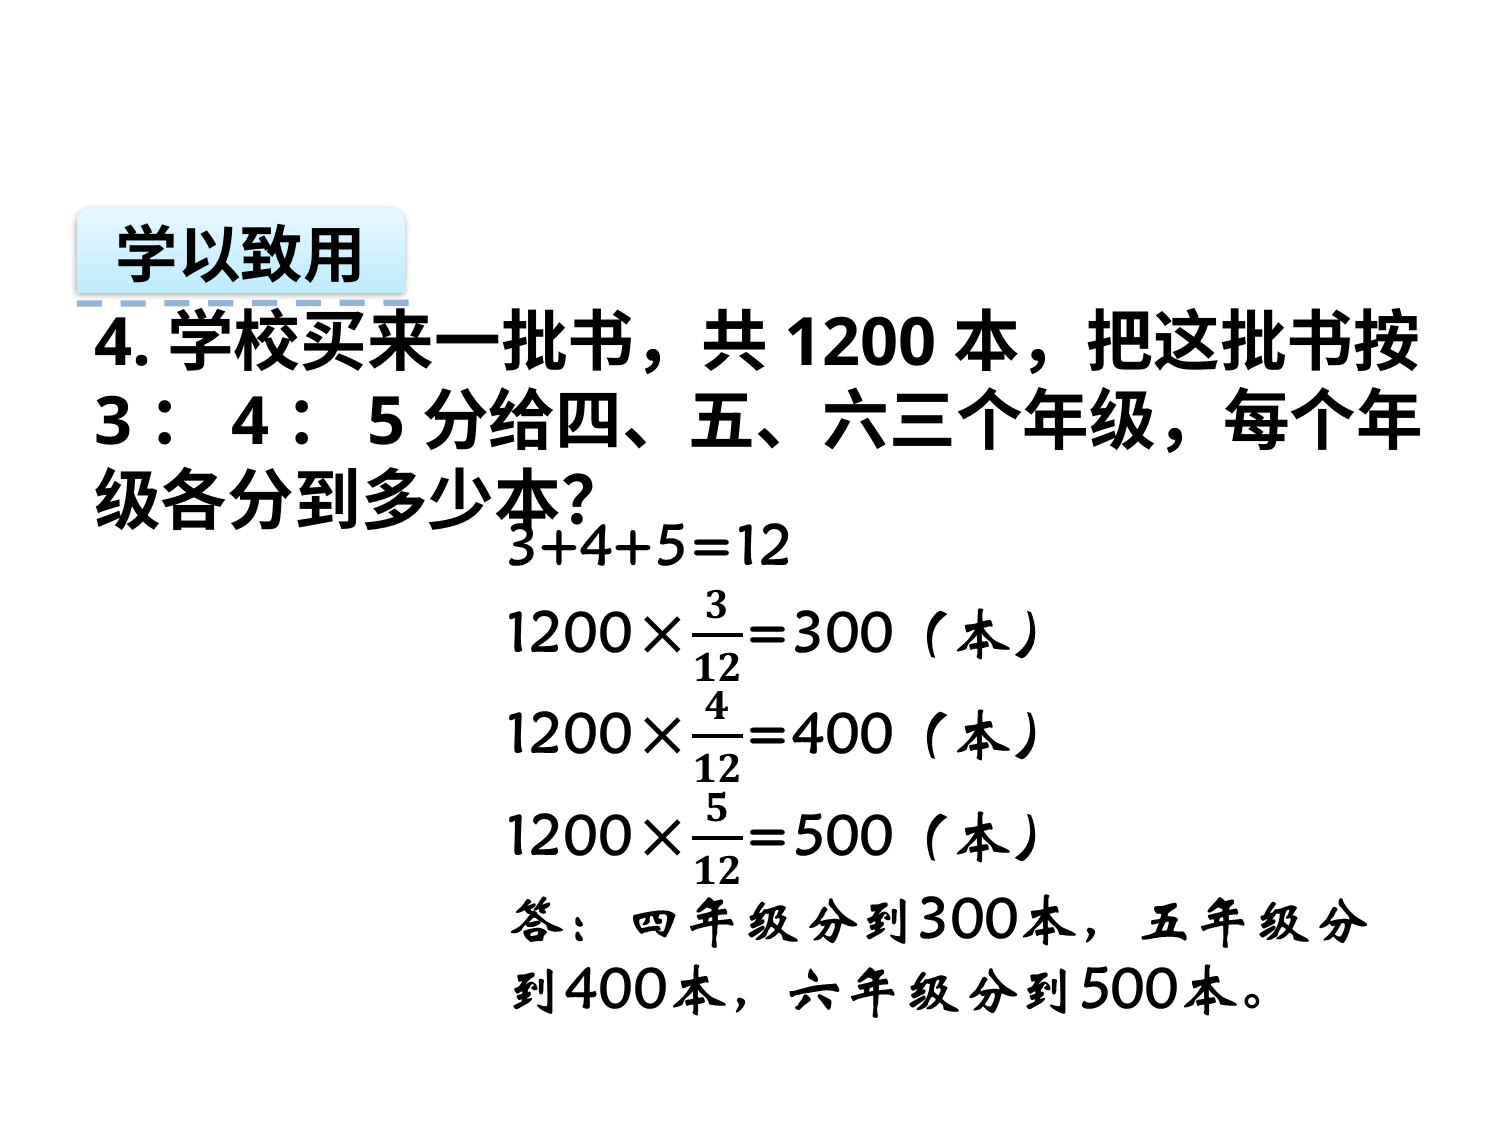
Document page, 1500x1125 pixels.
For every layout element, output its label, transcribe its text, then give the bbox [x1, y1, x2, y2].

text_box 学以致用 [76, 207, 406, 294]
text_box 4.学校买来一批书，共1200本，把这批书按3：4：5分给四、五、六三个年级，每个年级各分到多少本？ [79, 290, 1474, 546]
text_box [490, 503, 1411, 1037]
